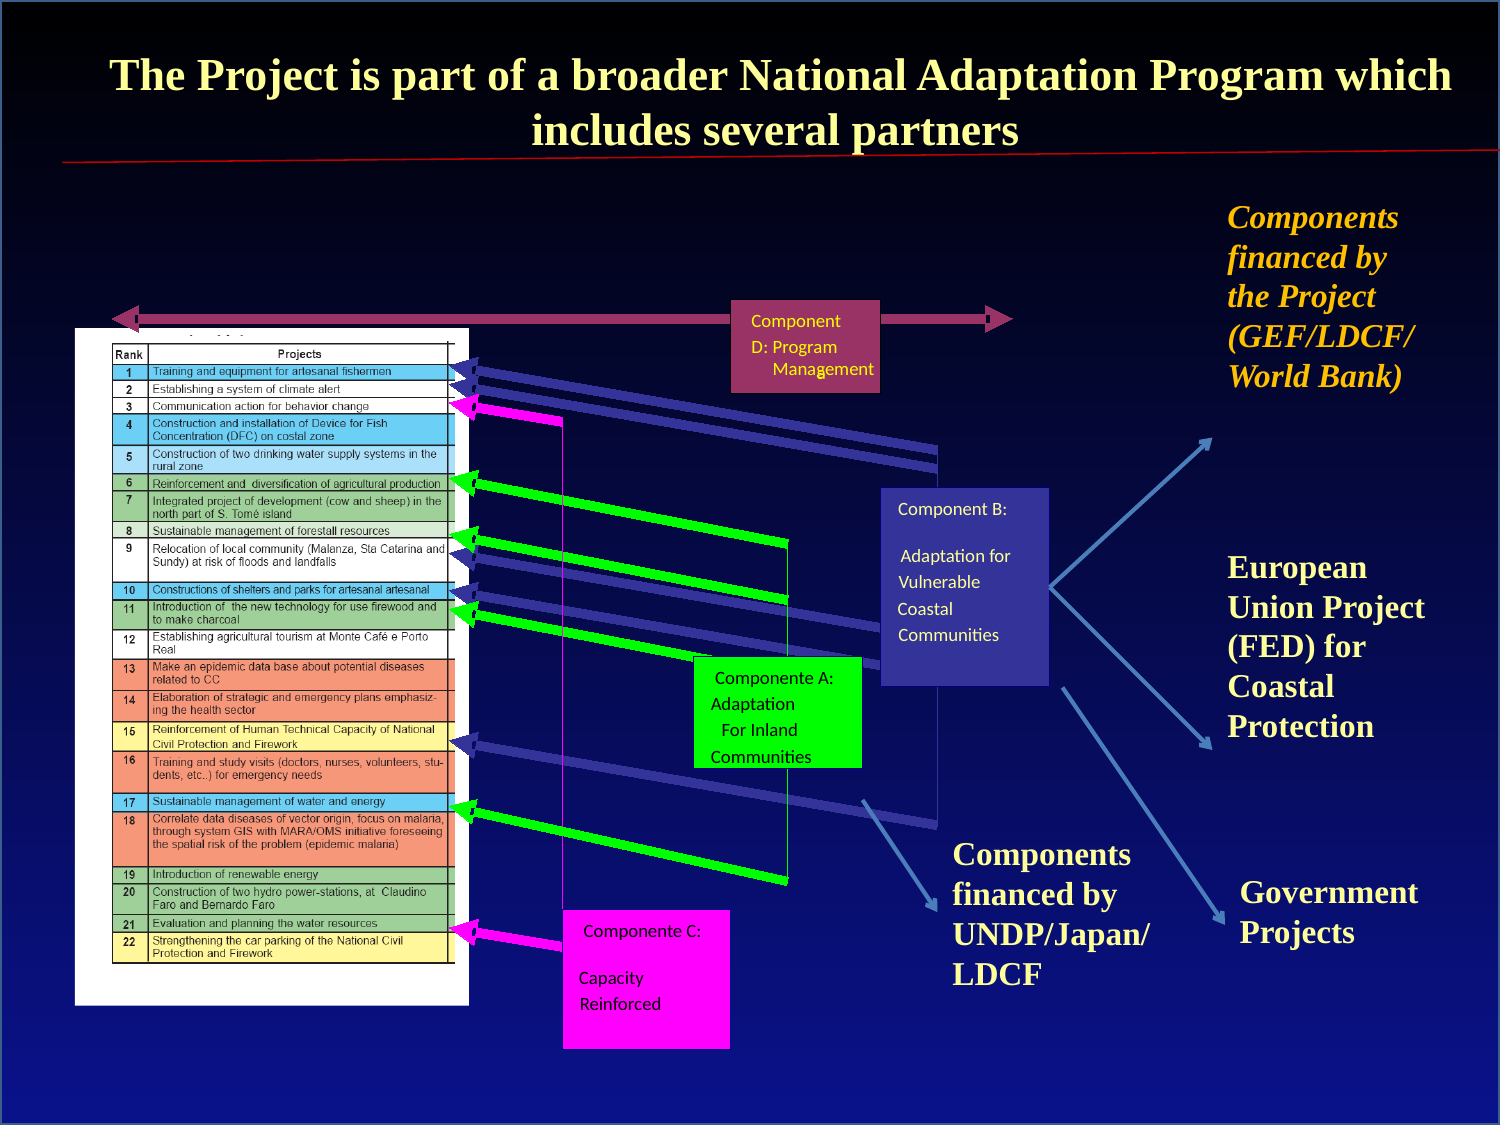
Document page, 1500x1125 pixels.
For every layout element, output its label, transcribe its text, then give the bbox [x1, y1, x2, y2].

text_box The Project is part of a broader National Adaptation Program which includes several partners [62, 37, 1500, 149]
text_box Components financed by the Project (GEF/LDCF/ World Bank) [1212, 187, 1450, 402]
text_box Components financed by UNDP/Japan/ LDCF [1055, 897, 1175, 1000]
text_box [1024, 724, 1263, 888]
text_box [74, 299, 1050, 1058]
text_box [62, 149, 1500, 163]
text_box European Union Project (FED) for Coastal Protection [1216, 537, 1450, 752]
text_box Government Projects [1224, 862, 1463, 957]
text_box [1049, 437, 1213, 586]
text_box [0, 0, 1500, 1125]
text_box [862, 799, 938, 914]
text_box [1049, 586, 1213, 723]
